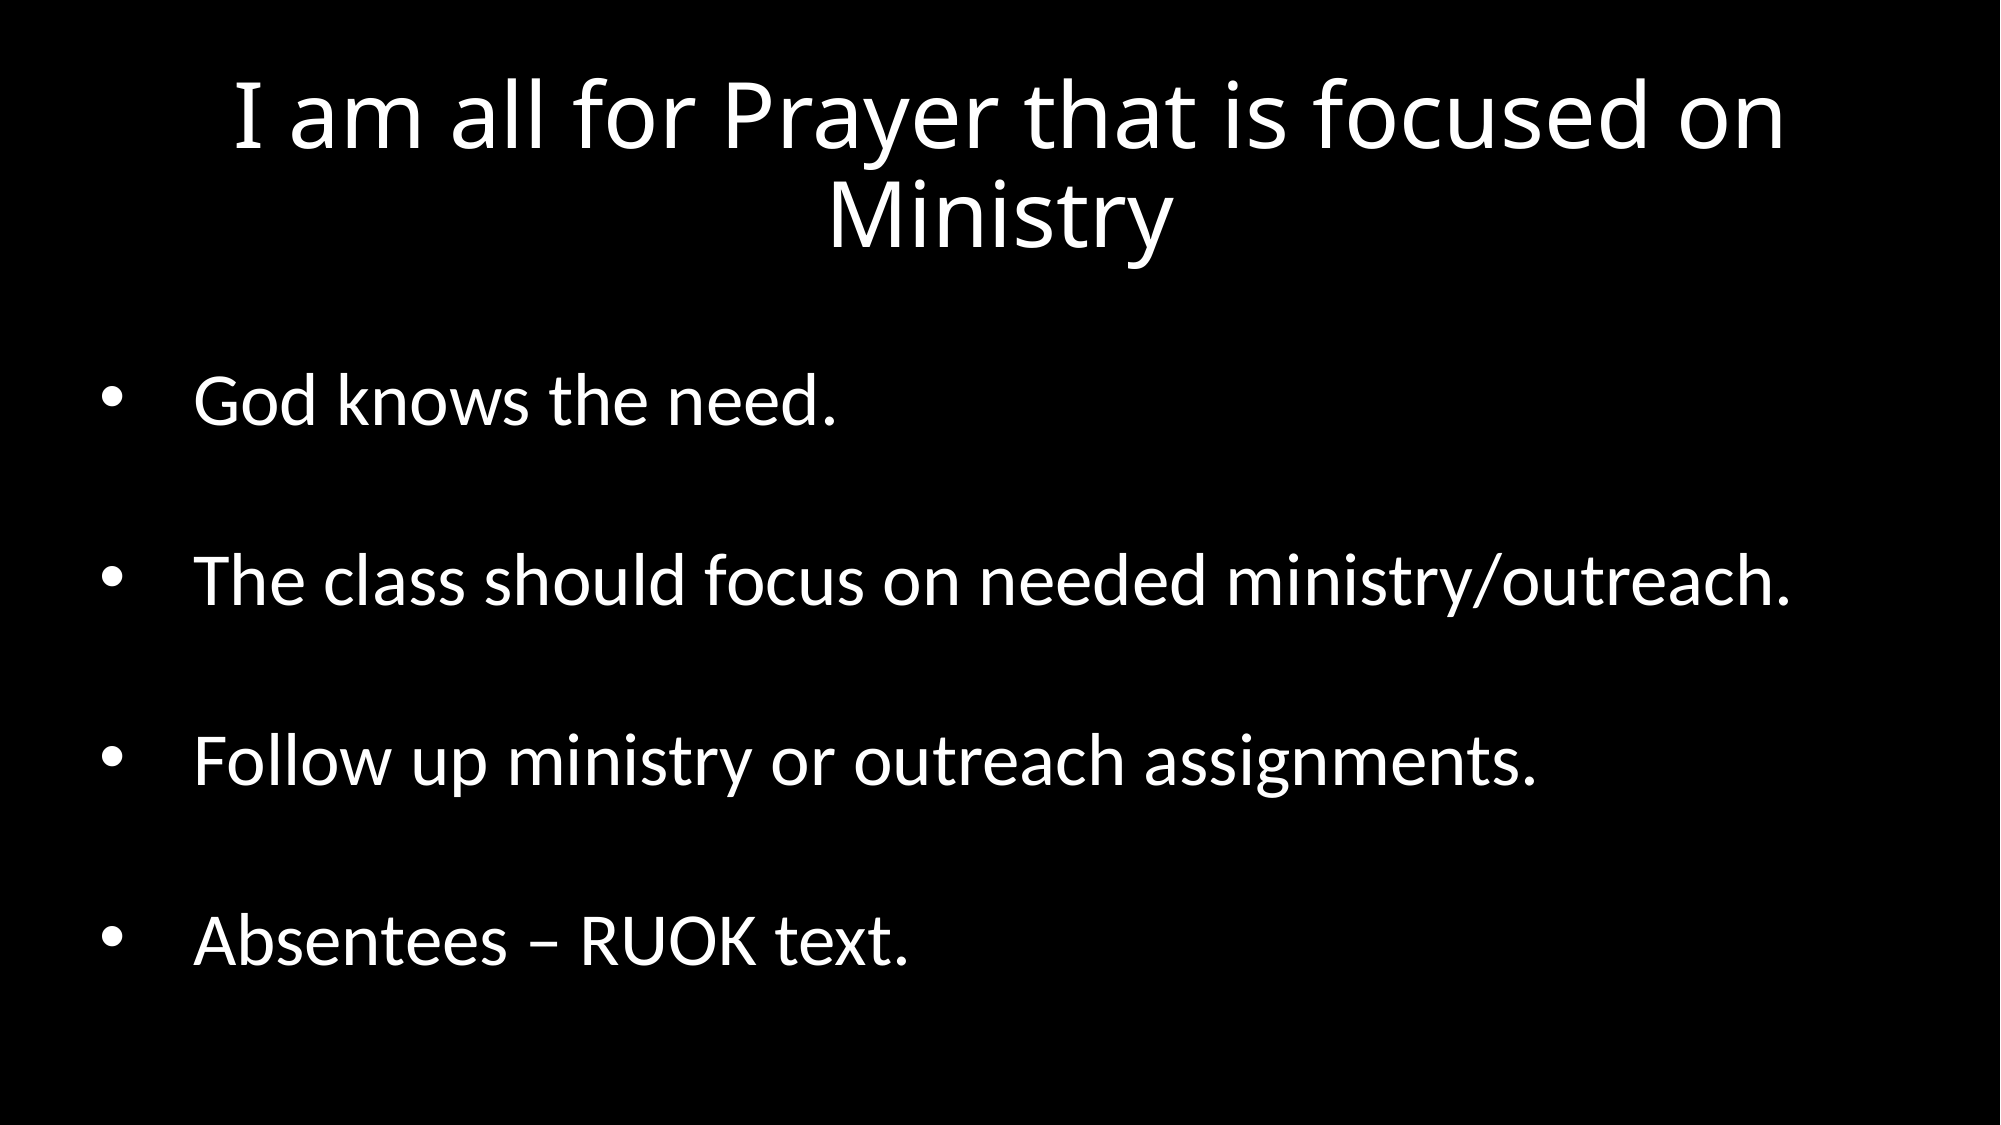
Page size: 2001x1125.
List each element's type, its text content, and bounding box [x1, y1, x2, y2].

title I am all for Prayer that is focused on Ministry [137, 59, 1863, 253]
text_box God knows the need. The class should focus on needed ministry/outreach. Follow up ministry or outreach assignments. Absentees – RUOK text. [84, 253, 1952, 988]
